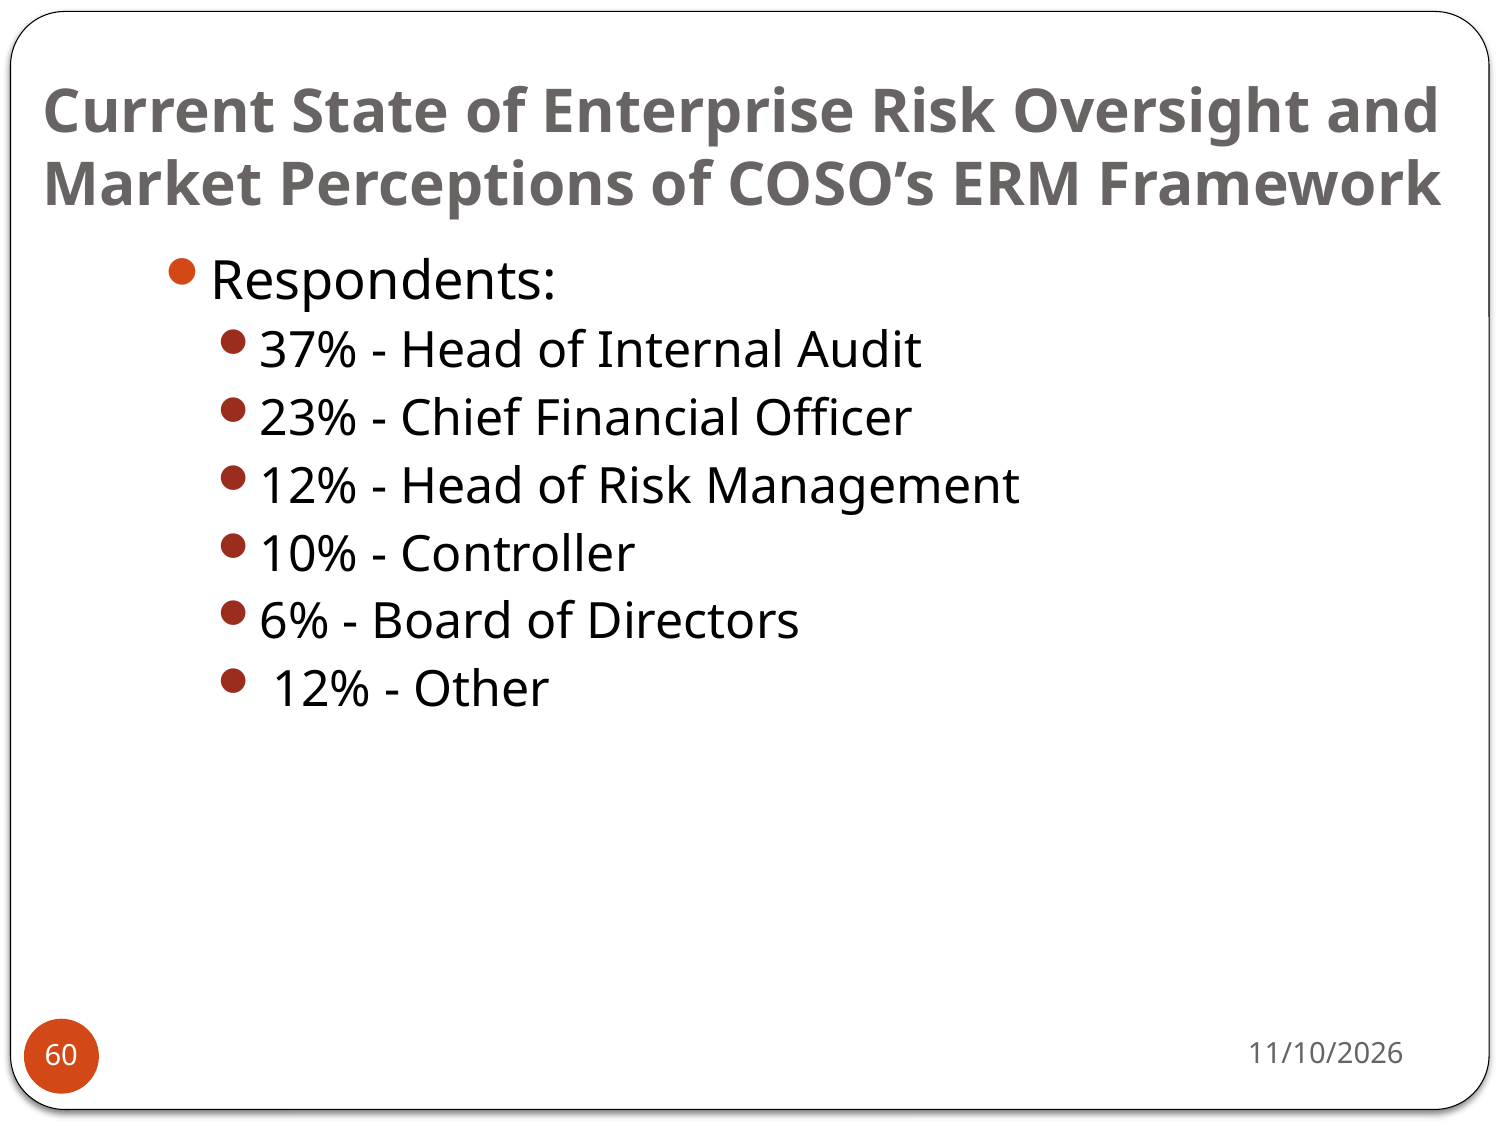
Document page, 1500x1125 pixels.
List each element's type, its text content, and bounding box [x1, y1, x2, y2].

list Respondents: 37% - Head of Internal Audit 23% - Chief Financial Officer 12% - Head of Risk Management 10% - Controller 6% - Board of Directors 12% - Other [150, 237, 1425, 988]
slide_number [1012, 1015, 1419, 1094]
slide_number 60 [23, 1018, 99, 1094]
title Current State of Enterprise Risk Oversight and Market Perceptions of COSO’s ERM Framework [27, 45, 1473, 233]
